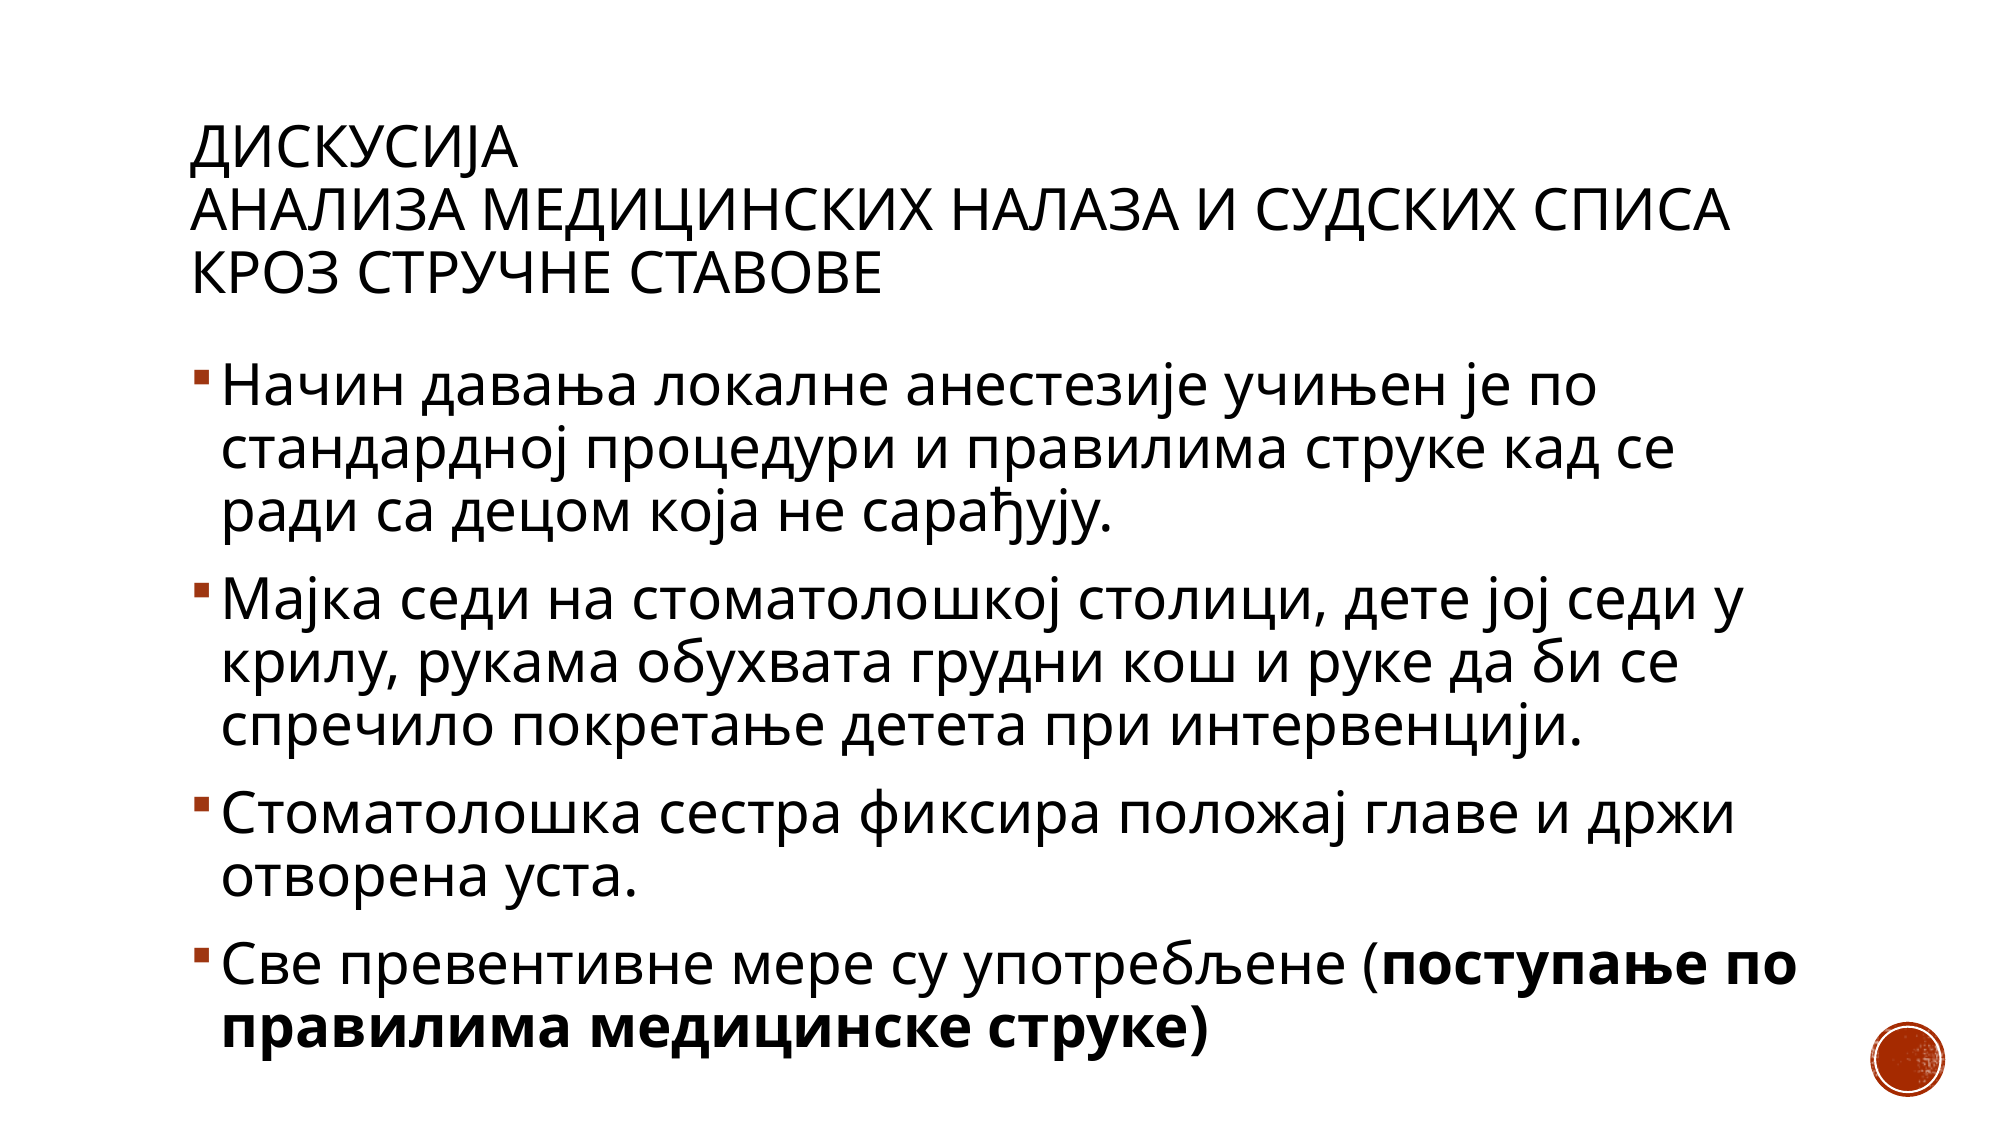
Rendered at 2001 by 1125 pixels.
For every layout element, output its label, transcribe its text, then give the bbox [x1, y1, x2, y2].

title Дискусија анализа медицинских налаза и судских списа кроз стручне ставове [175, 79, 1826, 344]
list Начин давања локалне анестезије учињен је по стандардној процедури и правилима струке кад се ради са децом која не сарађују. Мајка седи на стоматолошкој столици, дете јој седи у крилу, рукама обухвата грудни кош и руке да би се спречило покретање детета при интервенцији. Стоматолошка сестра фиксира положај главе и држи отворена уста. Све превентивне мере су употребљене (поступање по правилима медицинске струке) [175, 348, 1826, 1013]
